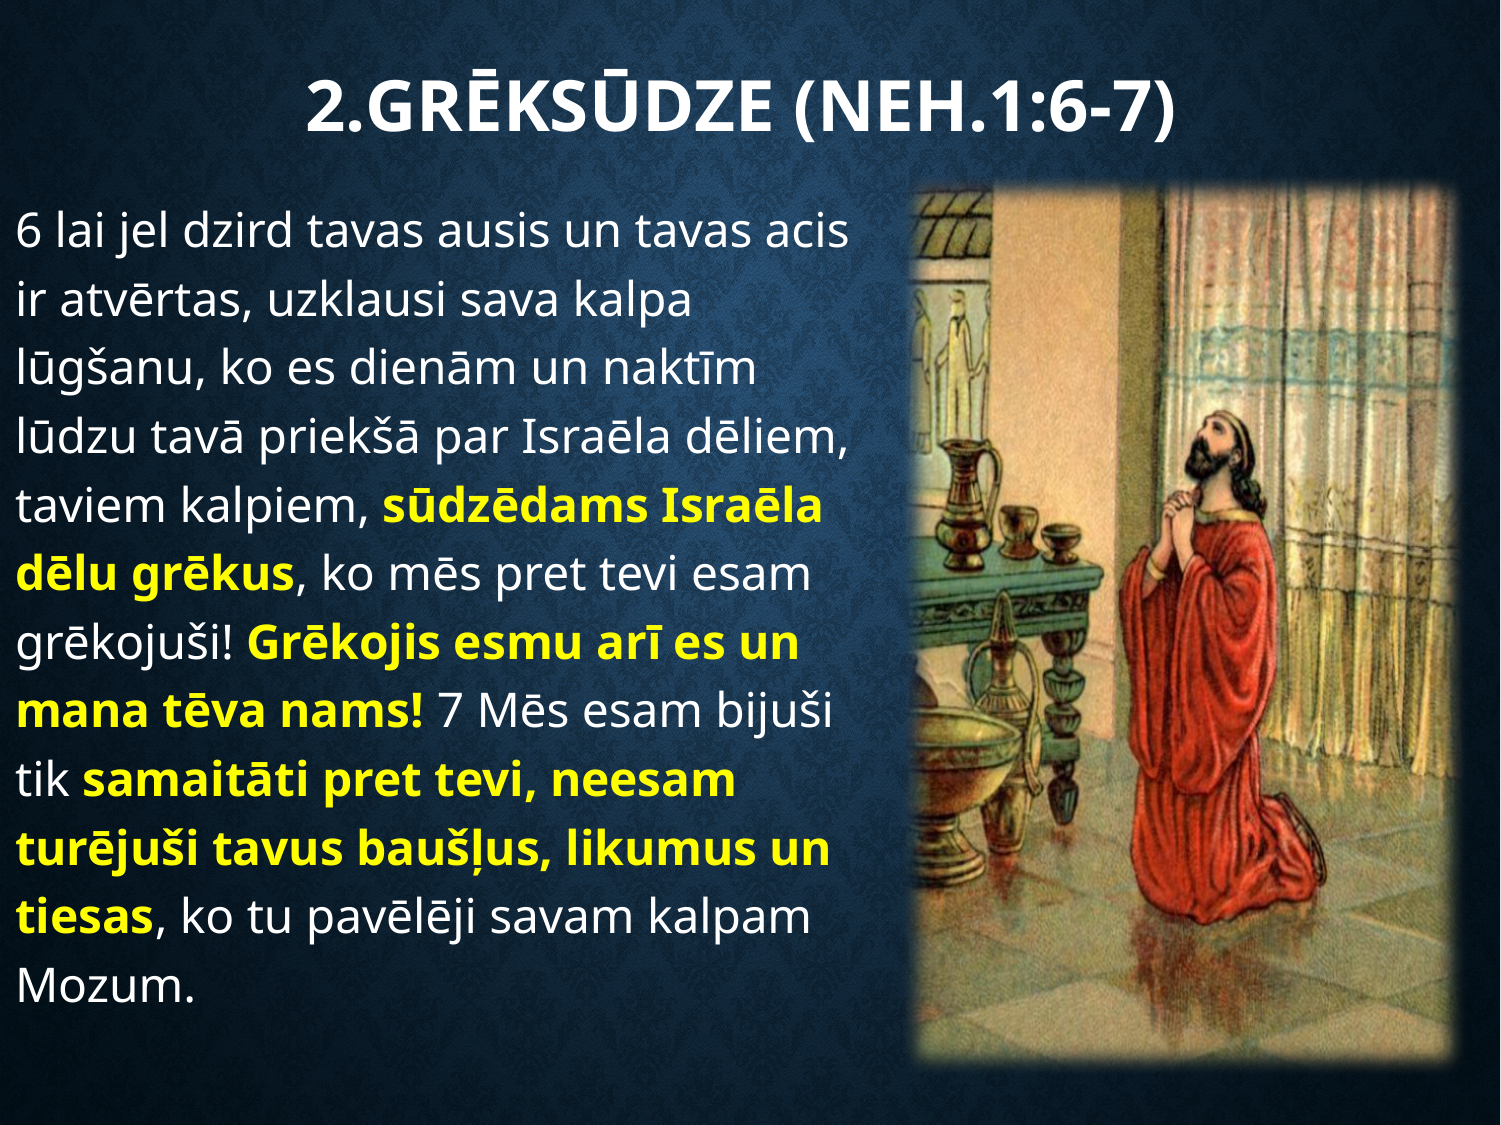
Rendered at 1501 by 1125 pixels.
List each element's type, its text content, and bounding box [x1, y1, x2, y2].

title 2.grēksūdze (Neh.1:6-7) [104, 0, 1379, 218]
list 6 lai jel dzird tavas ausis un tavas acis ir atvērtas, uzklausi sava kalpa lūgšanu, ko es dienām un naktīm lūdzu tavā priekšā par Israēla dēliem, taviem kalpiem, sūdzēdams Israēla dēlu grēkus, ko mēs pret tevi esam grēkojuši! Grēkojis esmu arī es un mana tēva nams! 7 Mēs esam bijuši tik samaitāti pret tevi, neesam turējuši tavus baušļus, likumus un tiesas, ko tu pavēlēji savam kalpam Mozum. [0, 181, 881, 1036]
picture [899, 172, 1468, 1078]
